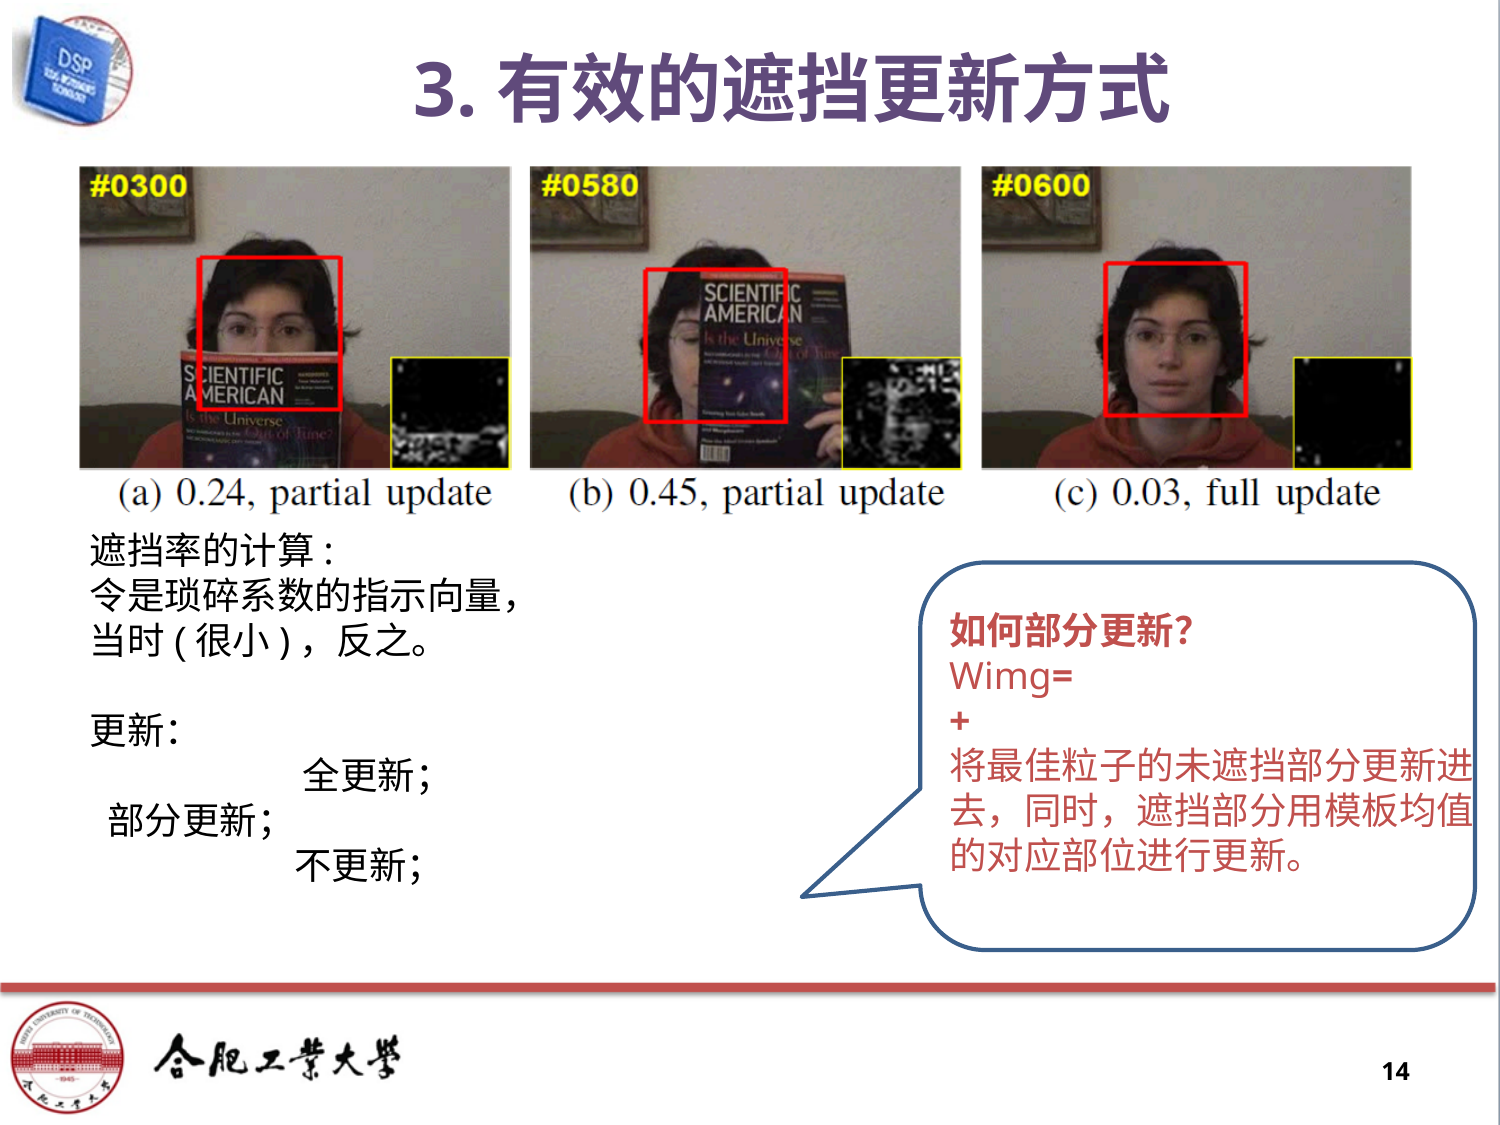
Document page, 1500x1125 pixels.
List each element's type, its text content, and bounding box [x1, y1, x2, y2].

text_box [799, 560, 1478, 953]
slide_number 14 [1074, 1042, 1425, 1103]
text_box 3.有效的遮挡更新方式 [387, 33, 1198, 139]
picture [0, 0, 1500, 1125]
